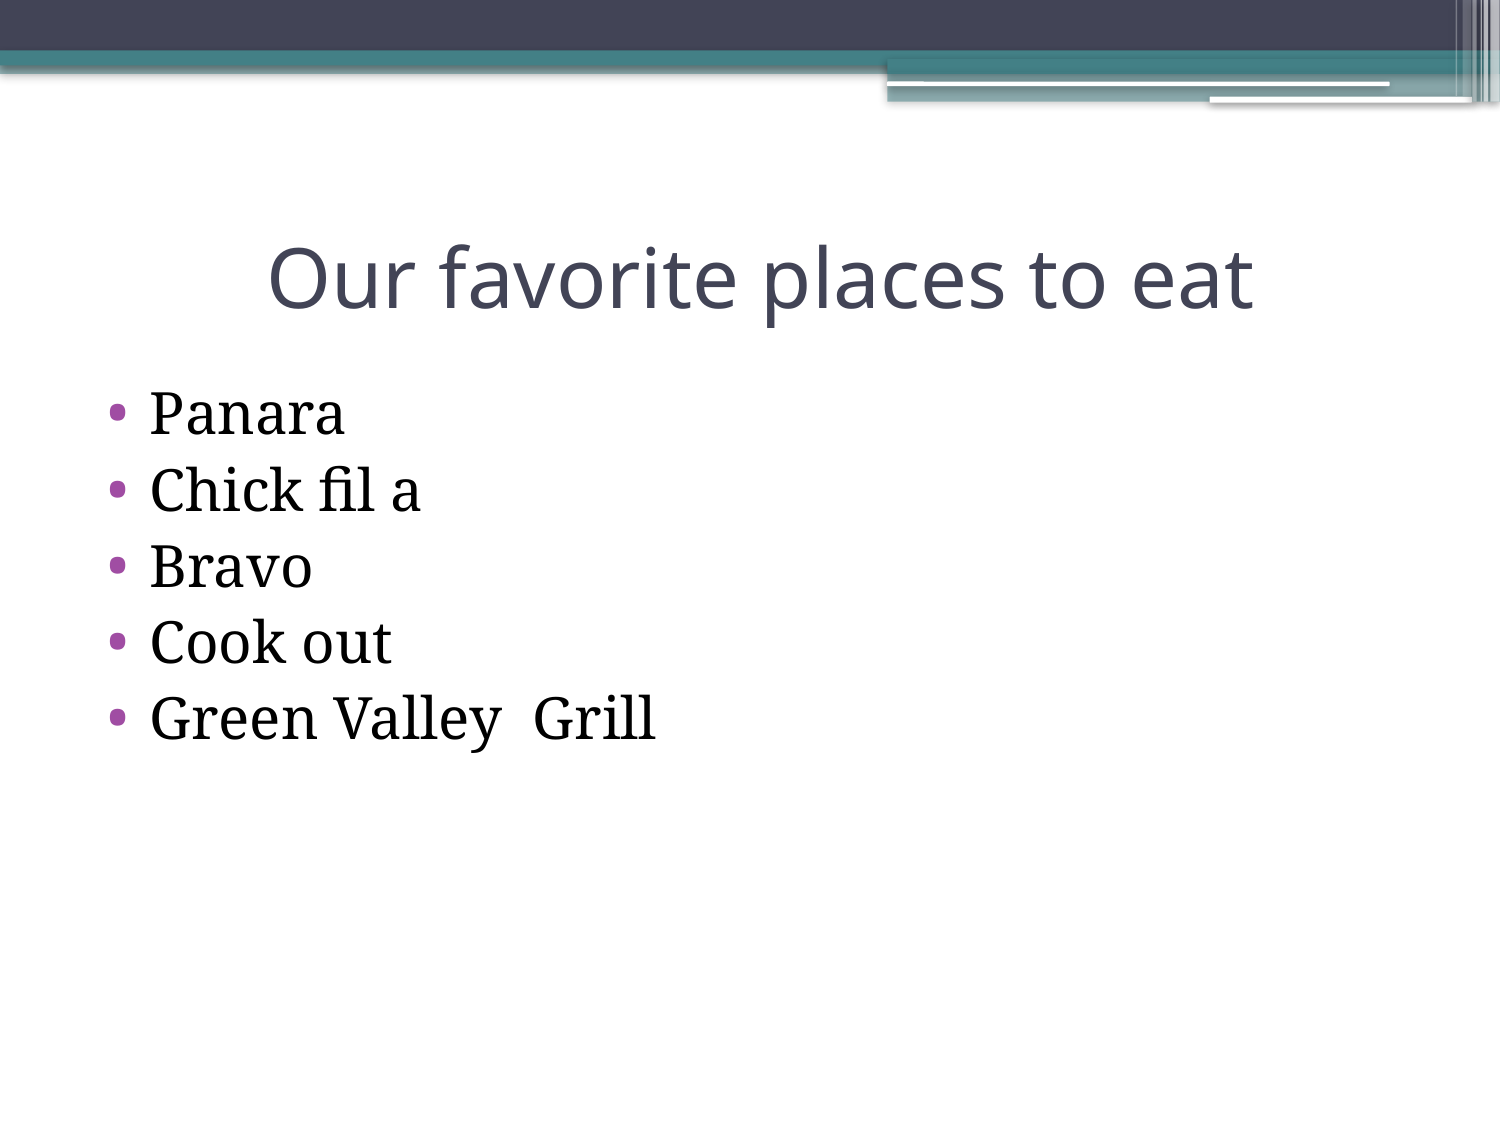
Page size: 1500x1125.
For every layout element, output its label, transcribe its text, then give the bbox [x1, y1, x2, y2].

title Our favorite places to eat [75, 187, 1425, 363]
list Panara Chick fil a Bravo Cook out Green Valley Grill [75, 368, 1425, 1079]
